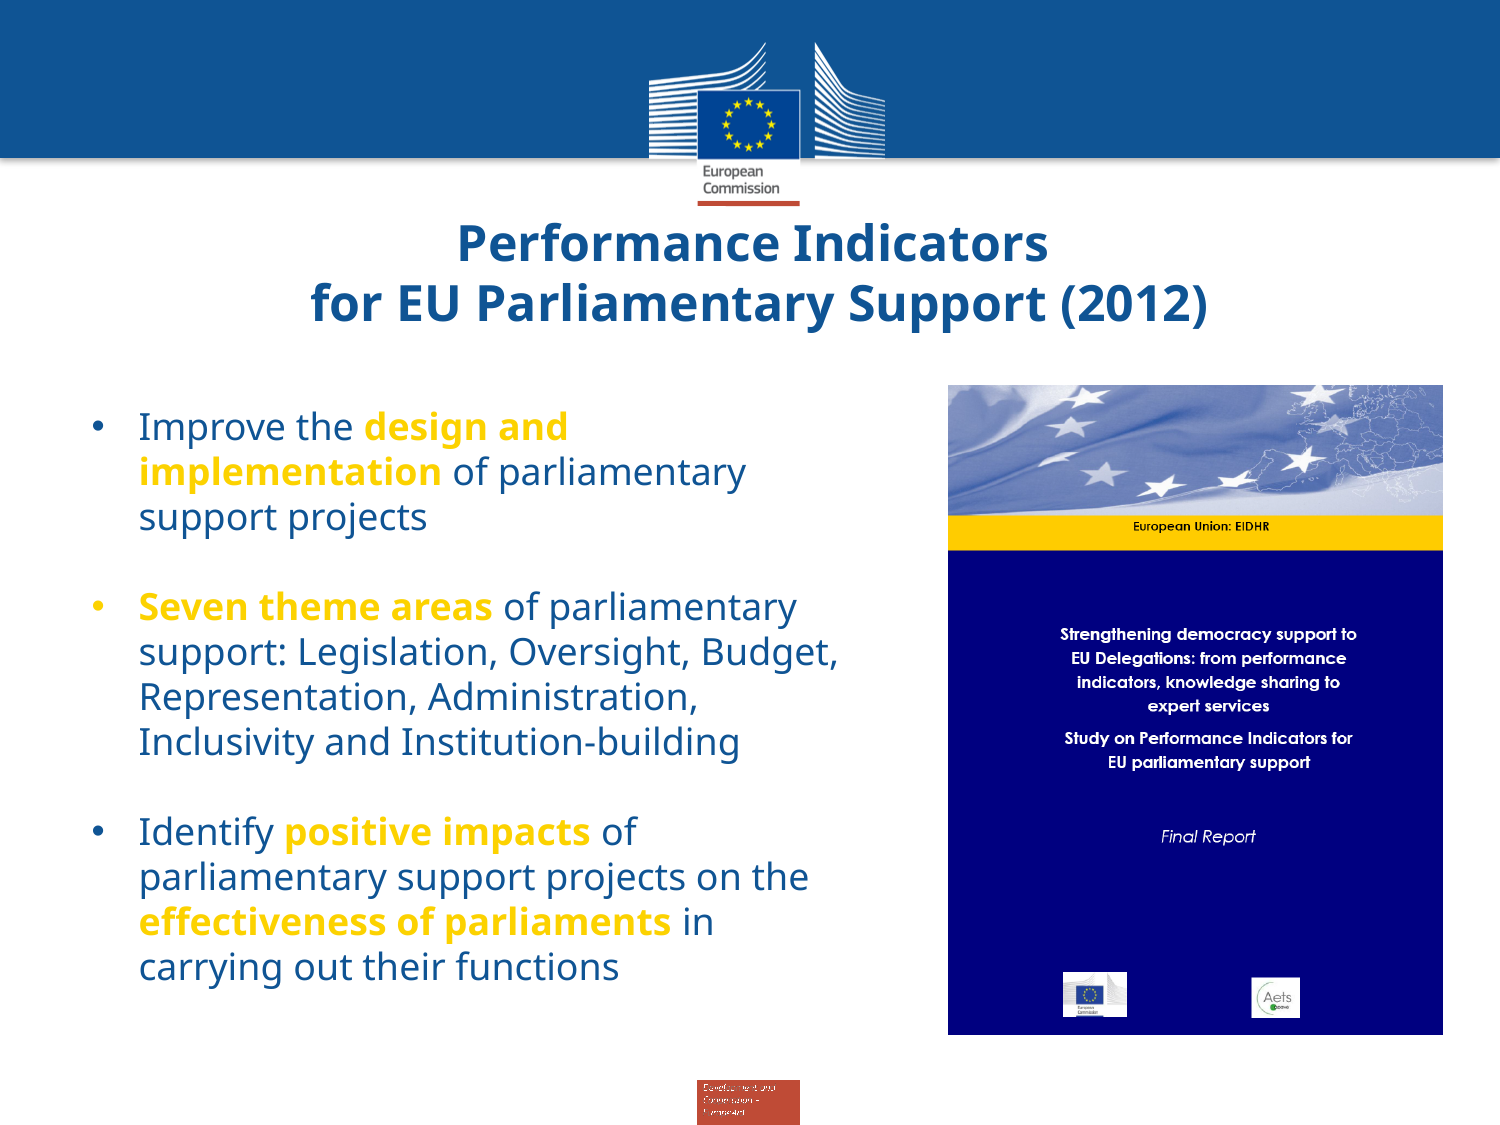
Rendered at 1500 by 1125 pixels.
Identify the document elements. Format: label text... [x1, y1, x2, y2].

picture [698, 1082, 798, 1123]
picture [649, 42, 885, 204]
text_box Performance Indicators for EU Parliamentary Support (2012) [76, 204, 1443, 339]
picture [948, 385, 1443, 1036]
text_box Improve the design and implementation of parliamentary support projects Seven theme areas of parliamentary support: Legislation, Oversight, Budget, Representation, Administration, Inclusivity and Institution-building Identify positive impacts of parliamentary support projects on the effectiveness of parliaments in carrying out their functions [76, 395, 869, 996]
